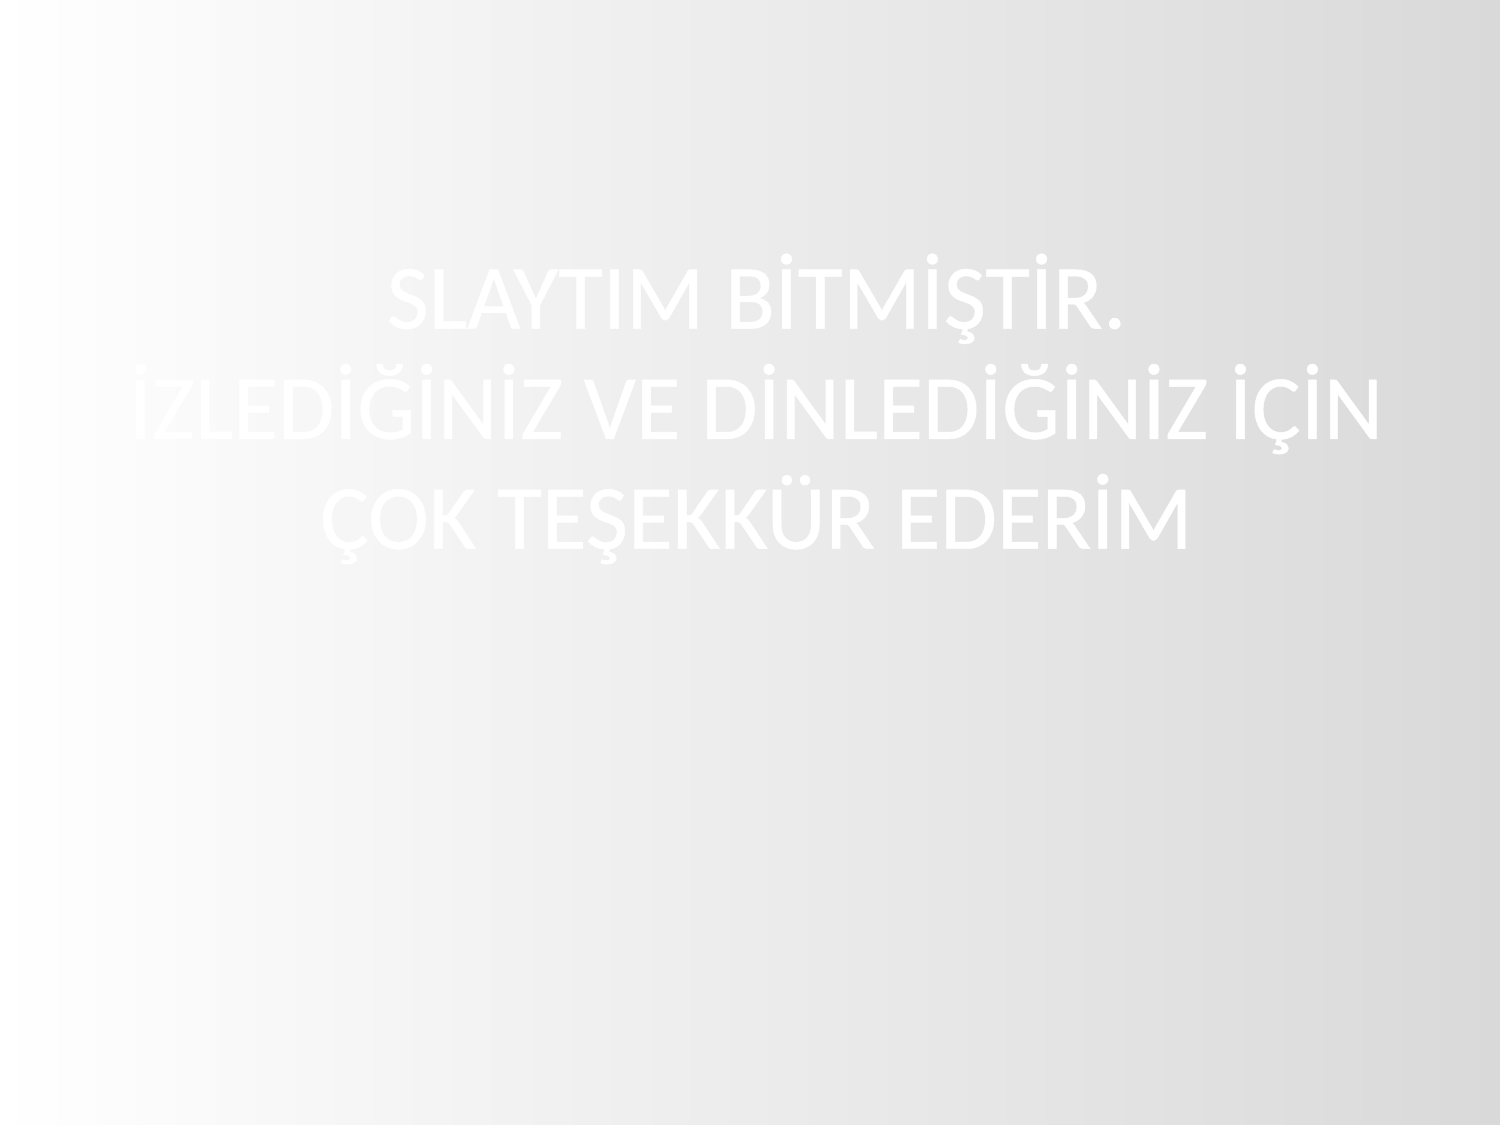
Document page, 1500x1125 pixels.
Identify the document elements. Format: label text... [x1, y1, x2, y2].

title SLAYTIM BİTMİŞTİR. İZLEDİĞİNİZ VE DİNLEDİĞİNİZ İÇİN ÇOK TEŞEKKÜR EDERİM [82, 199, 1432, 715]
